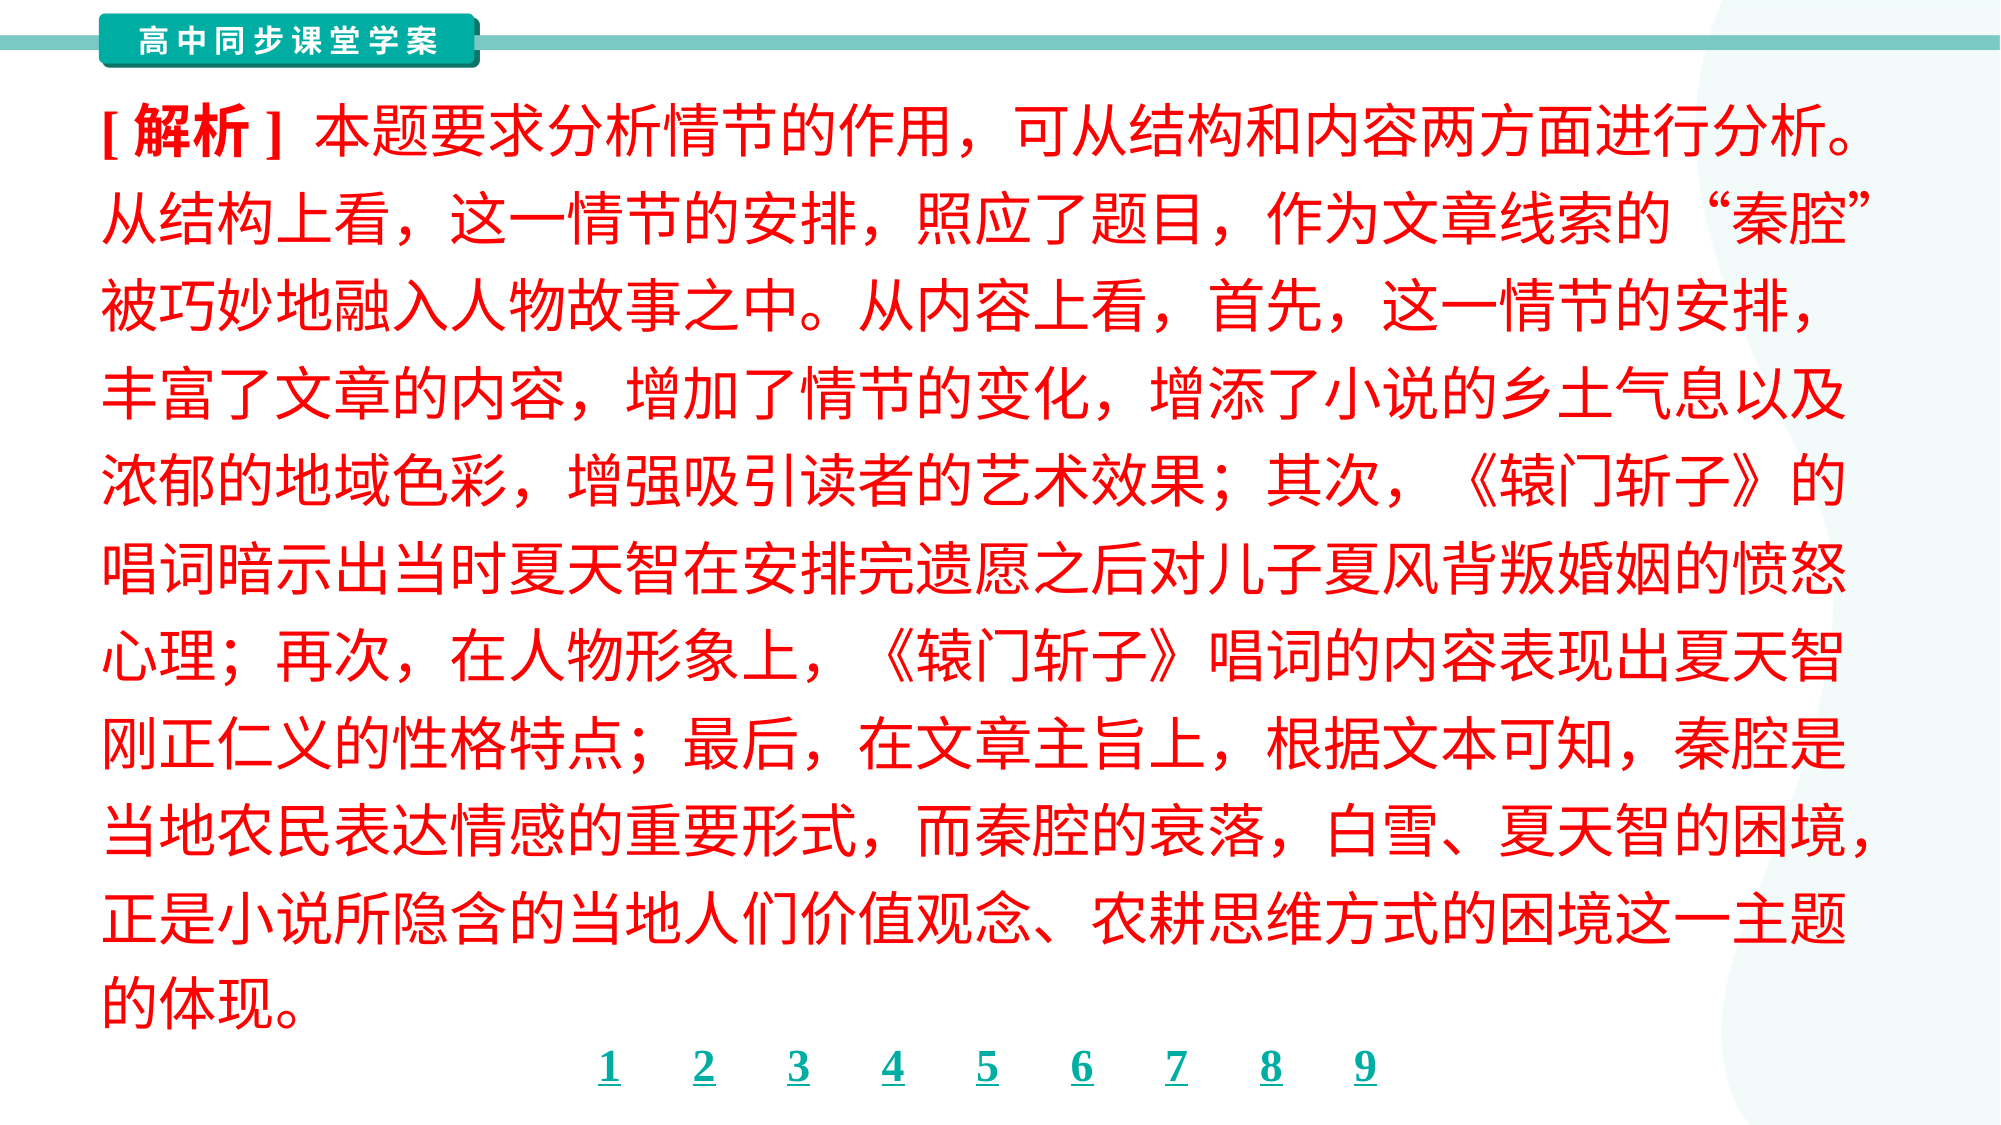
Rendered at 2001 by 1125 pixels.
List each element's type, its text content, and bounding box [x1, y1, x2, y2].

picture [0, 0, 2000, 1125]
text_box [解析] 本题要求分析情节的作用，可从结构和内容两方面进行分析。 从结构上看，这一情节的安排，照应了题目，作为文章线索的“秦腔” 被巧妙地融入人物故事之中。从内容上看，首先，这一情节的安排， 丰富了文章的内容，增加了情节的变化，增添了小说的乡土气息以及 浓郁的地域色彩，增强吸引读者的艺术效果；其次，《辕门斩子》的 唱词暗示出当时夏天智在安排完遗愿之后对儿子夏风背叛婚姻的愤怒 心理；再次，在人物形象上，《辕门斩子》唱词的内容表现出夏天智 刚正仁义的性格特点；最后，在文章主旨上，根据文本可知，秦腔是 当地农民表达情感的重要形式，而秦腔的衰落，白雪、夏天智的困境， 正是小说所隐含的当地人们价值观念、农耕思维方式的困境这一主题 的体现。 [100, 76, 1899, 1031]
